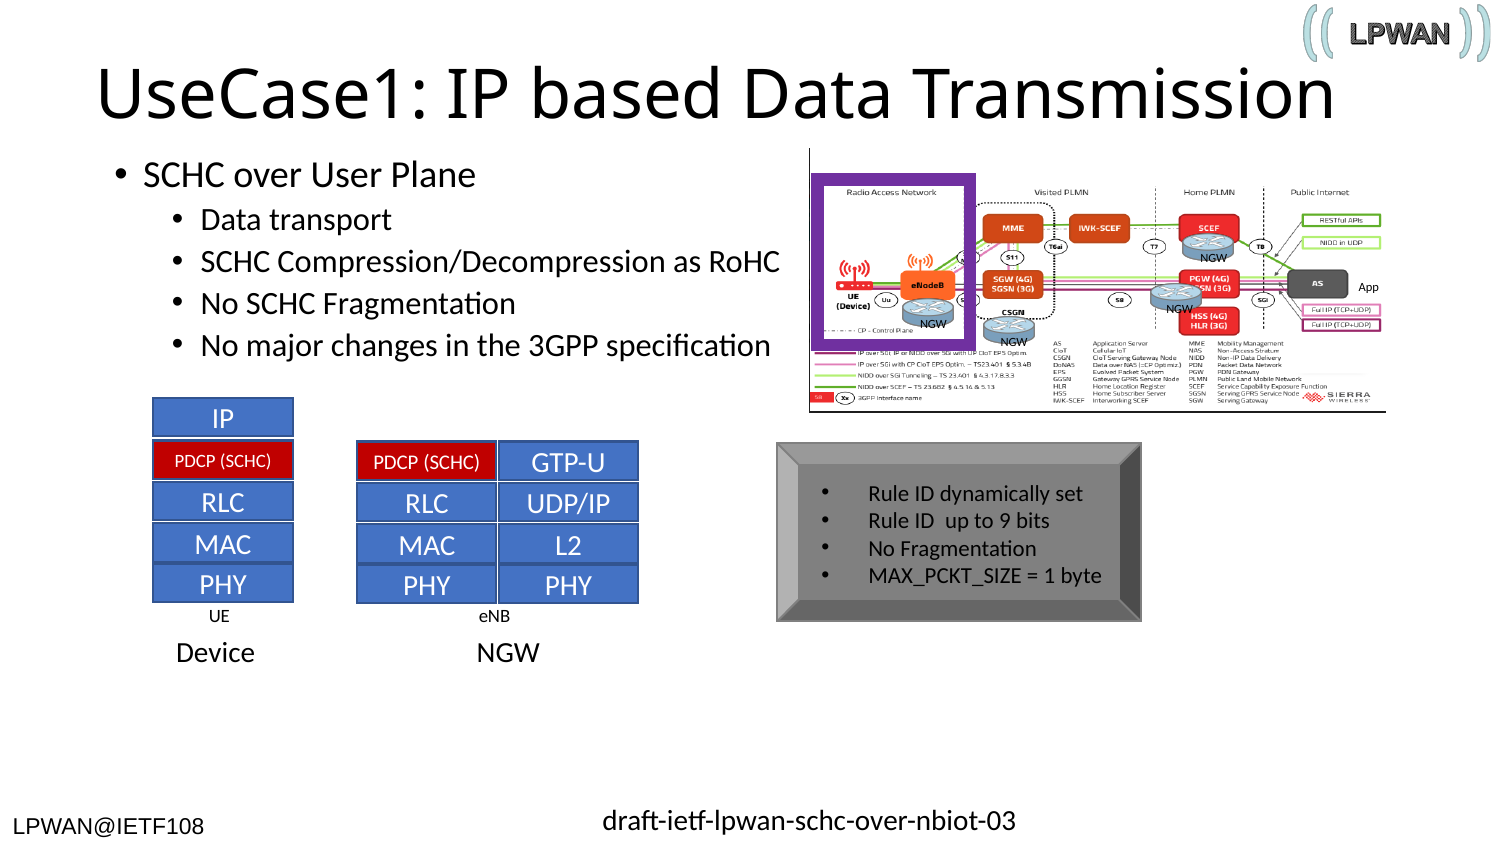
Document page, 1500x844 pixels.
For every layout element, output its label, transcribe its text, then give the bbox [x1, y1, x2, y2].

text_box RLC [356, 482, 497, 522]
text_box PHY [498, 564, 639, 604]
list SCHC over User Plane Data transport SCHC Compression/Decompression as RoHC No SCHC Fragmentation No major changes in the 3GPP specification [103, 149, 809, 374]
text_box eNB [463, 596, 526, 625]
text_box Device [161, 625, 271, 676]
text_box GTP-U [498, 440, 639, 481]
text_box IP [152, 397, 294, 437]
text_box [776, 442, 1142, 622]
text_box PHY [356, 564, 497, 604]
text_box RLC [152, 481, 294, 521]
text_box PDCP (SCHC) [152, 439, 294, 480]
picture [1303, 4, 1491, 62]
text_box MAC [152, 522, 294, 563]
text_box MAC [356, 523, 497, 564]
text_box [809, 148, 1395, 413]
text_box PDCP (SCHC) [356, 440, 497, 481]
text_box Rule ID dynamically set Rule ID up to 9 bits No Fragmentation MAX_PCKT_SIZE = 1 byte [806, 470, 1133, 623]
text_box draft-ietf-lpwan-schc-over-nbiot-03 [587, 793, 1032, 844]
text_box UE [193, 596, 245, 625]
text_box NGW [461, 625, 555, 676]
text_box UDP/IP [498, 482, 639, 522]
title UseCase1: IP based Data Transmission [84, 14, 1378, 178]
text_box PHY [152, 563, 294, 603]
text_box L2 [498, 523, 639, 564]
